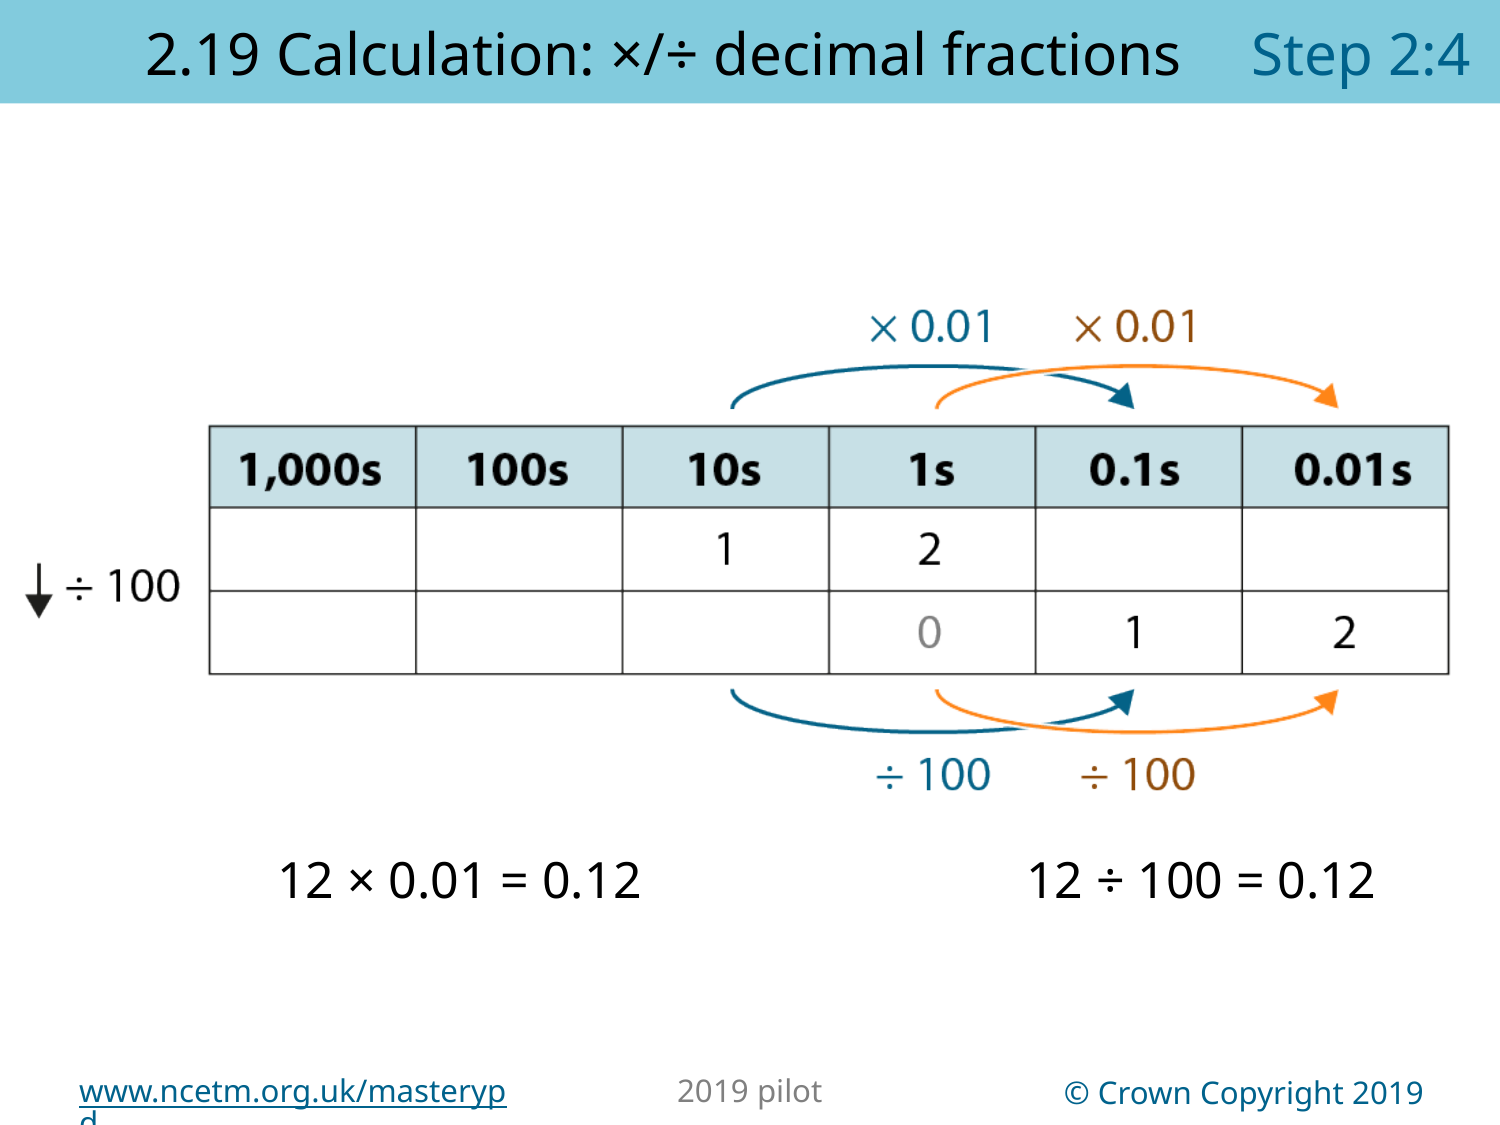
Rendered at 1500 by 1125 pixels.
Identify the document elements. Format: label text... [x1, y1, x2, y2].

text_box 12 × 0.01 = 0.12 [262, 852, 657, 916]
list 2.19 Calculation: ×/÷ decimal fractions Step 2:4 [0, 0, 1500, 104]
picture [17, 300, 1500, 844]
text_box 12 ÷ 100 = 0.12 [1011, 852, 1392, 916]
